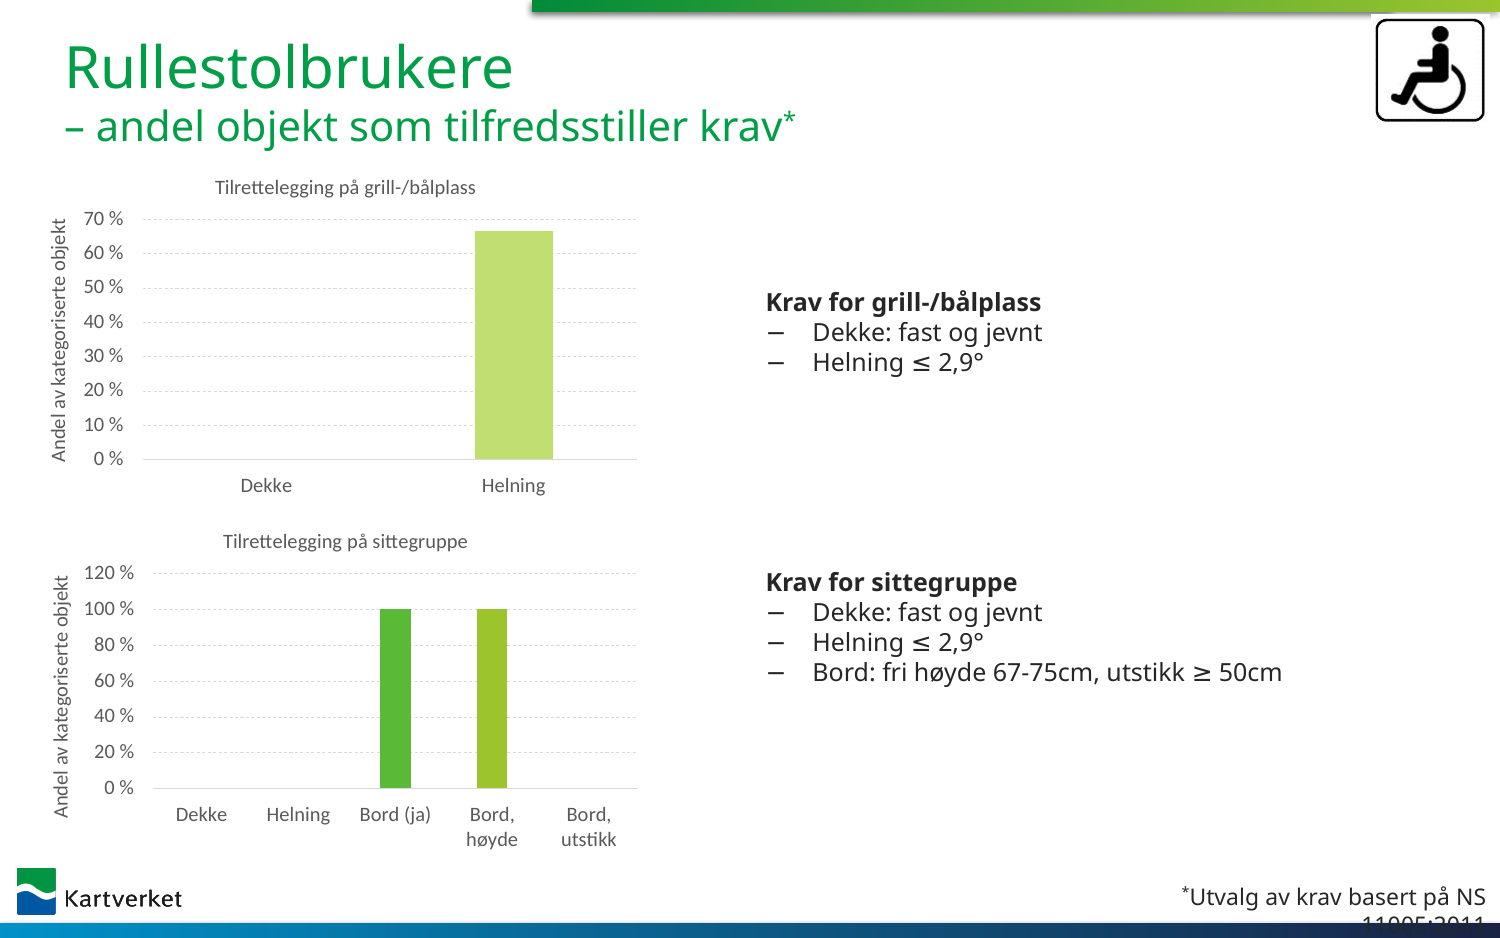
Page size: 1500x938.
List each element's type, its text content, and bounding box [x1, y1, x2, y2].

picture [1371, 13, 1491, 127]
text_box Rullestolbrukere – andel objekt som tilfredsstiller krav* [49, 14, 1431, 158]
picture [41, 520, 650, 859]
text_box Krav for grill-/bålplass Dekke: fast og jevnt Helning ≤ 2,9° [750, 279, 1452, 384]
picture [41, 166, 650, 505]
text_box *Utvalg av krav basert på NS 11005:2011 [1068, 873, 1500, 938]
text_box Krav for sittegruppe Dekke: fast og jevnt Helning ≤ 2,9° Bord: fri høyde 67-75cm, utstikk ≥ 50cm [750, 559, 1500, 694]
